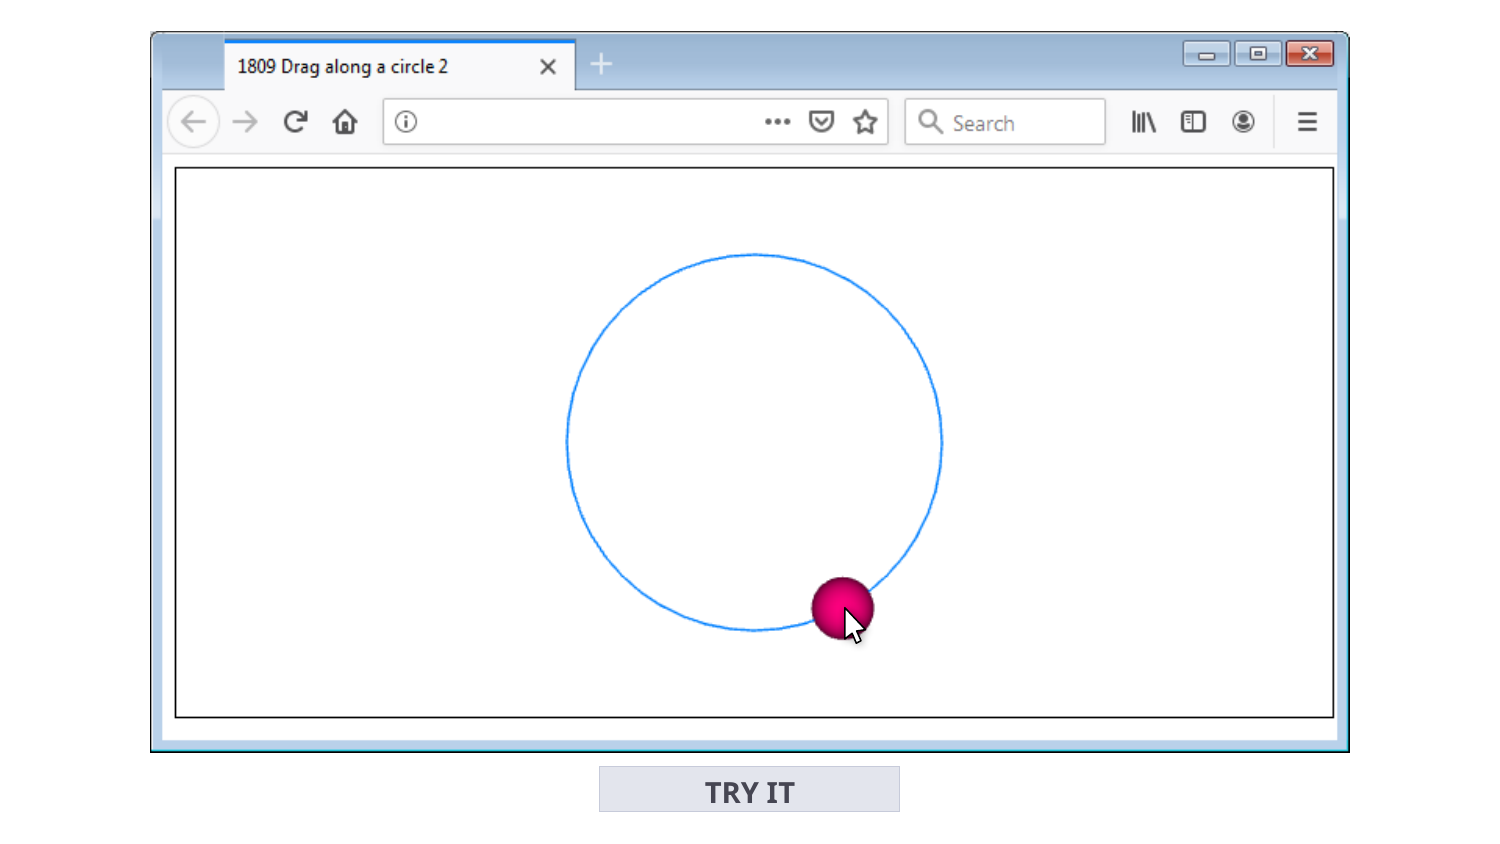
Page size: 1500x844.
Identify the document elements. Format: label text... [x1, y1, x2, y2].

picture [149, 31, 1351, 753]
text_box TRY IT [599, 766, 900, 812]
